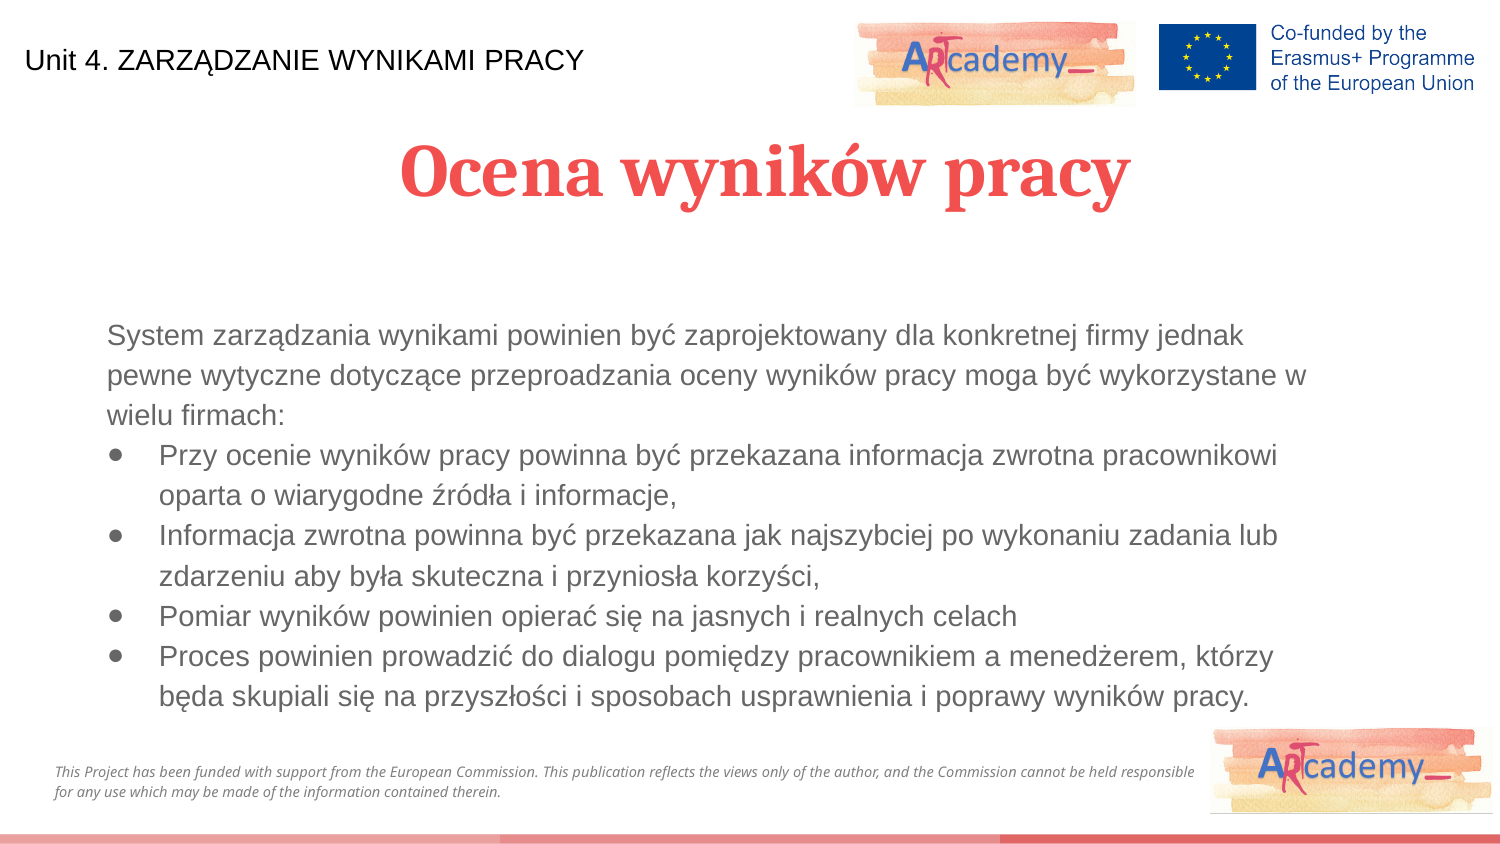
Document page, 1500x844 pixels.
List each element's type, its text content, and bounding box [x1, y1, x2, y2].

picture [1158, 24, 1474, 94]
picture [854, 2, 1137, 138]
list System zarządzania wynikami powinien być zaprojektowany dla konkretnej firmy jednak pewne wytyczne dotyczące przeproadzania oceny wyników pracy moga być wykorzystane w wielu firmach: Przy ocenie wyników pracy powinna być przekazana informacja zwrotna pracownikowi oparta o wiarygodne źródła i informacje, Informacja zwrotna powinna być przekazana jak najszybciej po wykonaniu zadania lub zdarzeniu aby była skuteczna i przyniosła korzyści, Pomiar wyników powinien opierać się na jasnych i realnych celach Proces powinien prowadzić do dialogu pomiędzy pracownikiem a menedżerem, którzy będa skupiali się na przyszłości i sposobach usprawnienia i poprawy wyników pracy. [68, 260, 1352, 543]
picture [1210, 709, 1493, 844]
text_box Unit 4. ZARZĄDZANIE WYNIKAMI PRACY [9, 33, 849, 84]
text_box This Project has been funded with support from the European Commission. This publication reflects the views only of the author, and the Commission cannot be held responsible for any use which may be made of the information contained therein. [39, 754, 1205, 799]
title Ocena wyników pracy [180, 53, 1352, 227]
